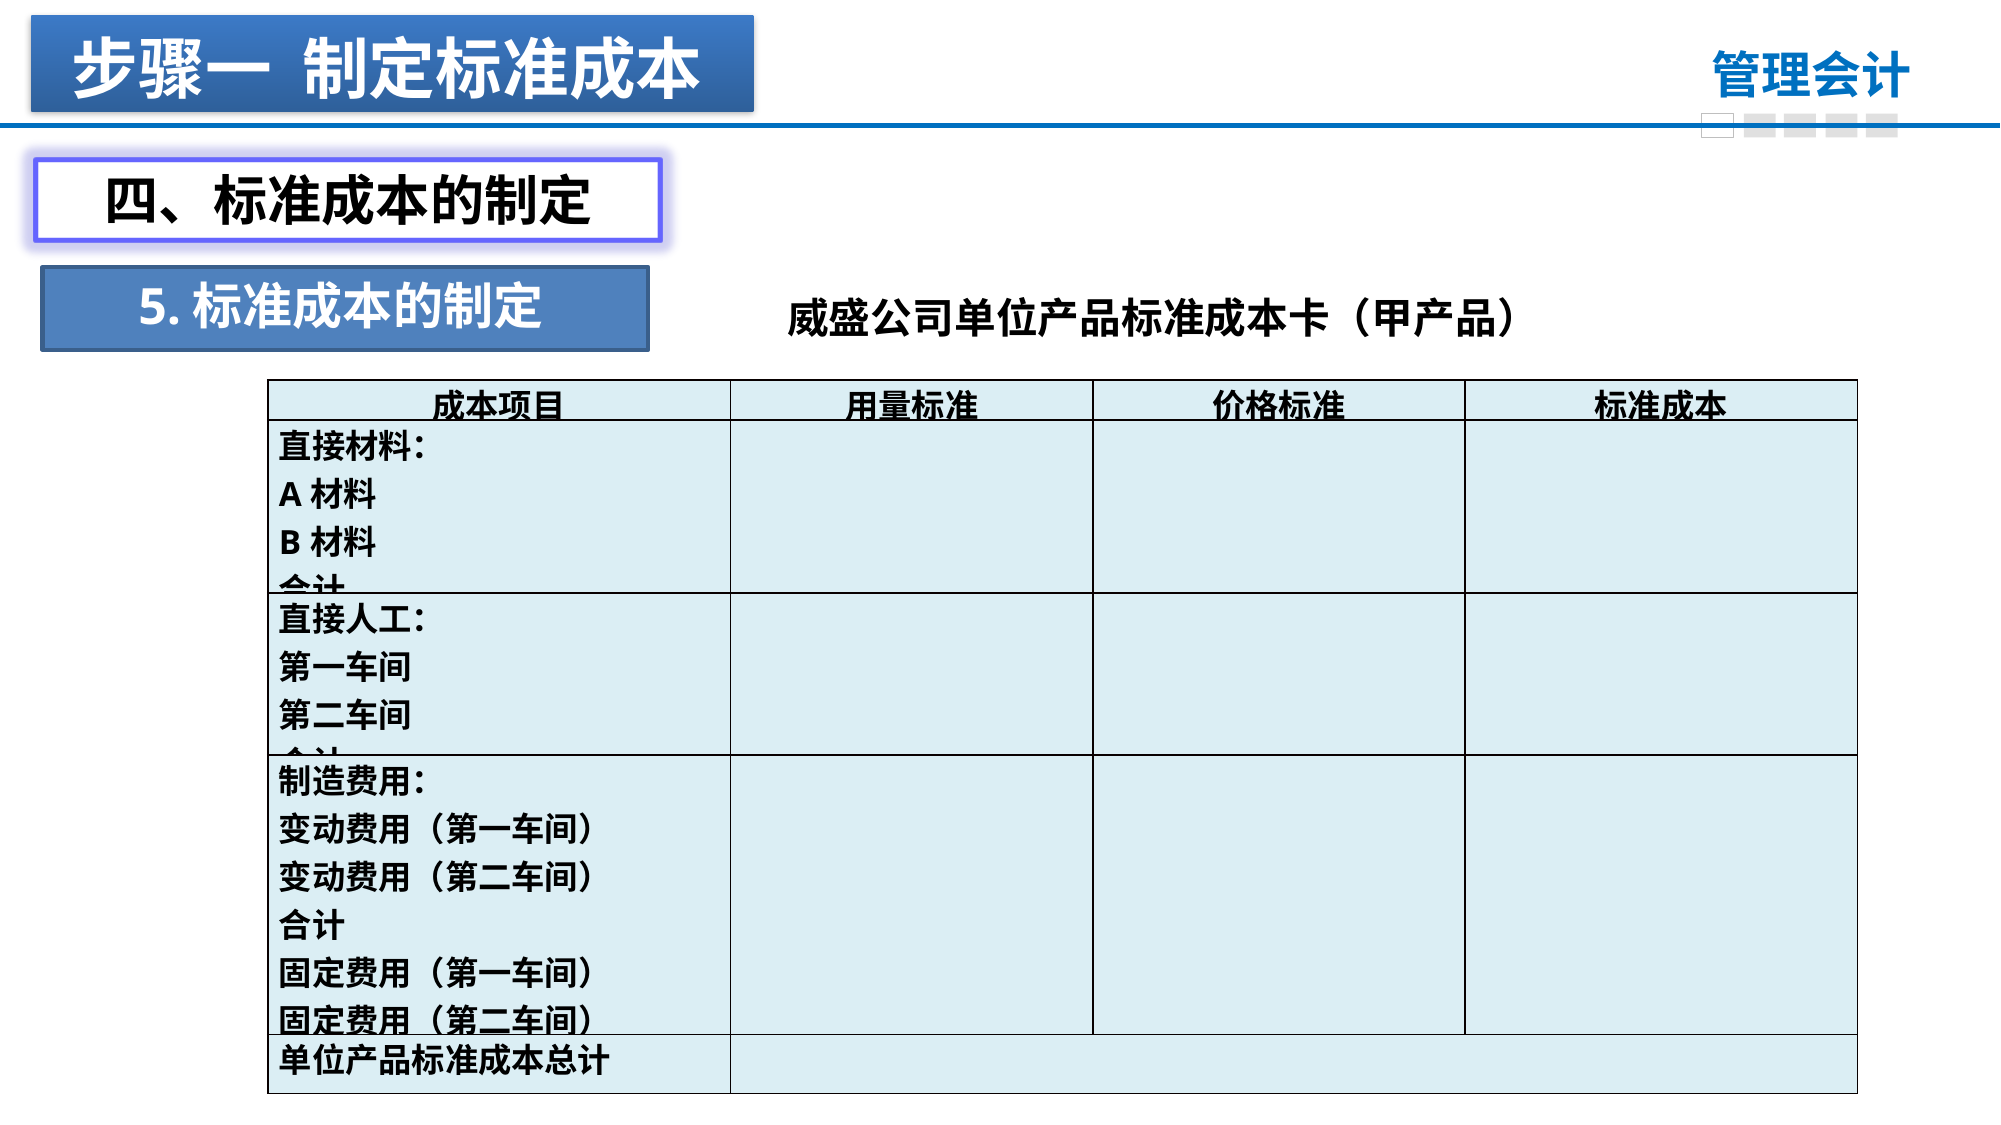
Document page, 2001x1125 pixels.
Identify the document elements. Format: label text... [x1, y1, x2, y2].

table_header 用量标准 [731, 381, 1092, 419]
table_header 成本项目 [269, 381, 730, 419]
text_box 威盛公司单位产品标准成本卡（甲产品） [731, 284, 1566, 350]
table_cell 制造费用： 变动费用（第一车间） 变动费用（第二车间） 合计 固定费用（第一车间） 固定费用（第二车间） 合计 [269, 756, 730, 1034]
table_cell [1466, 421, 1857, 592]
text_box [42, 266, 649, 351]
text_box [7, 132, 689, 268]
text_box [31, 14, 754, 117]
table_cell [731, 756, 1092, 1034]
table_header 标准成本 [1466, 381, 1857, 419]
table_cell 单位产品标准成本总计 [269, 1035, 730, 1093]
table_cell [1094, 756, 1464, 1034]
table_cell [731, 1035, 1857, 1093]
table_cell 直接材料： A材料 B材料 合计 [269, 421, 730, 592]
table_cell 直接人工： 第一车间 第二车间 合计 [269, 594, 730, 754]
table_header 价格标准 [1094, 381, 1464, 419]
table_cell [1466, 594, 1857, 754]
table_cell [1094, 594, 1464, 754]
table_cell [731, 594, 1092, 754]
table_cell [731, 421, 1092, 592]
table_cell [1094, 421, 1464, 592]
table_cell [1466, 756, 1857, 1034]
